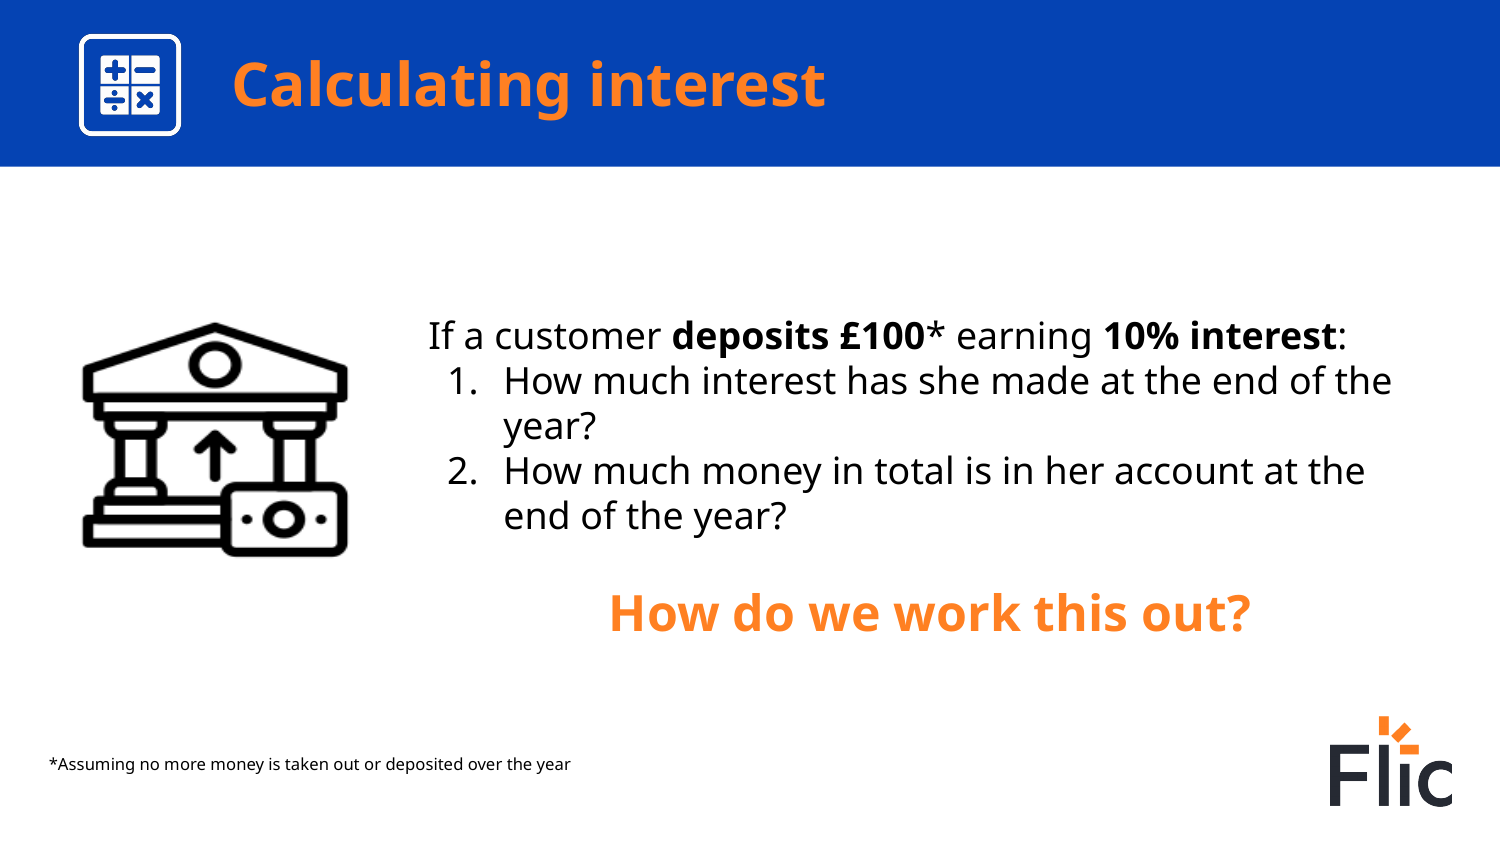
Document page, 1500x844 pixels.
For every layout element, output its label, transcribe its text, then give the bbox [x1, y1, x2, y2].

title Calculating interest [216, 39, 1485, 125]
text_box If a customer deposits £100* earning 10% interest: How much interest has she made at the end of the year? How much money in total is in her account at the end of the year? How do we work this out? [413, 206, 1447, 657]
picture [73, 27, 188, 142]
picture [46, 290, 385, 591]
text_box *Assuming no more money is taken out or deposited over the year [33, 739, 1046, 809]
picture [1330, 716, 1452, 807]
text_box [33, 151, 864, 217]
